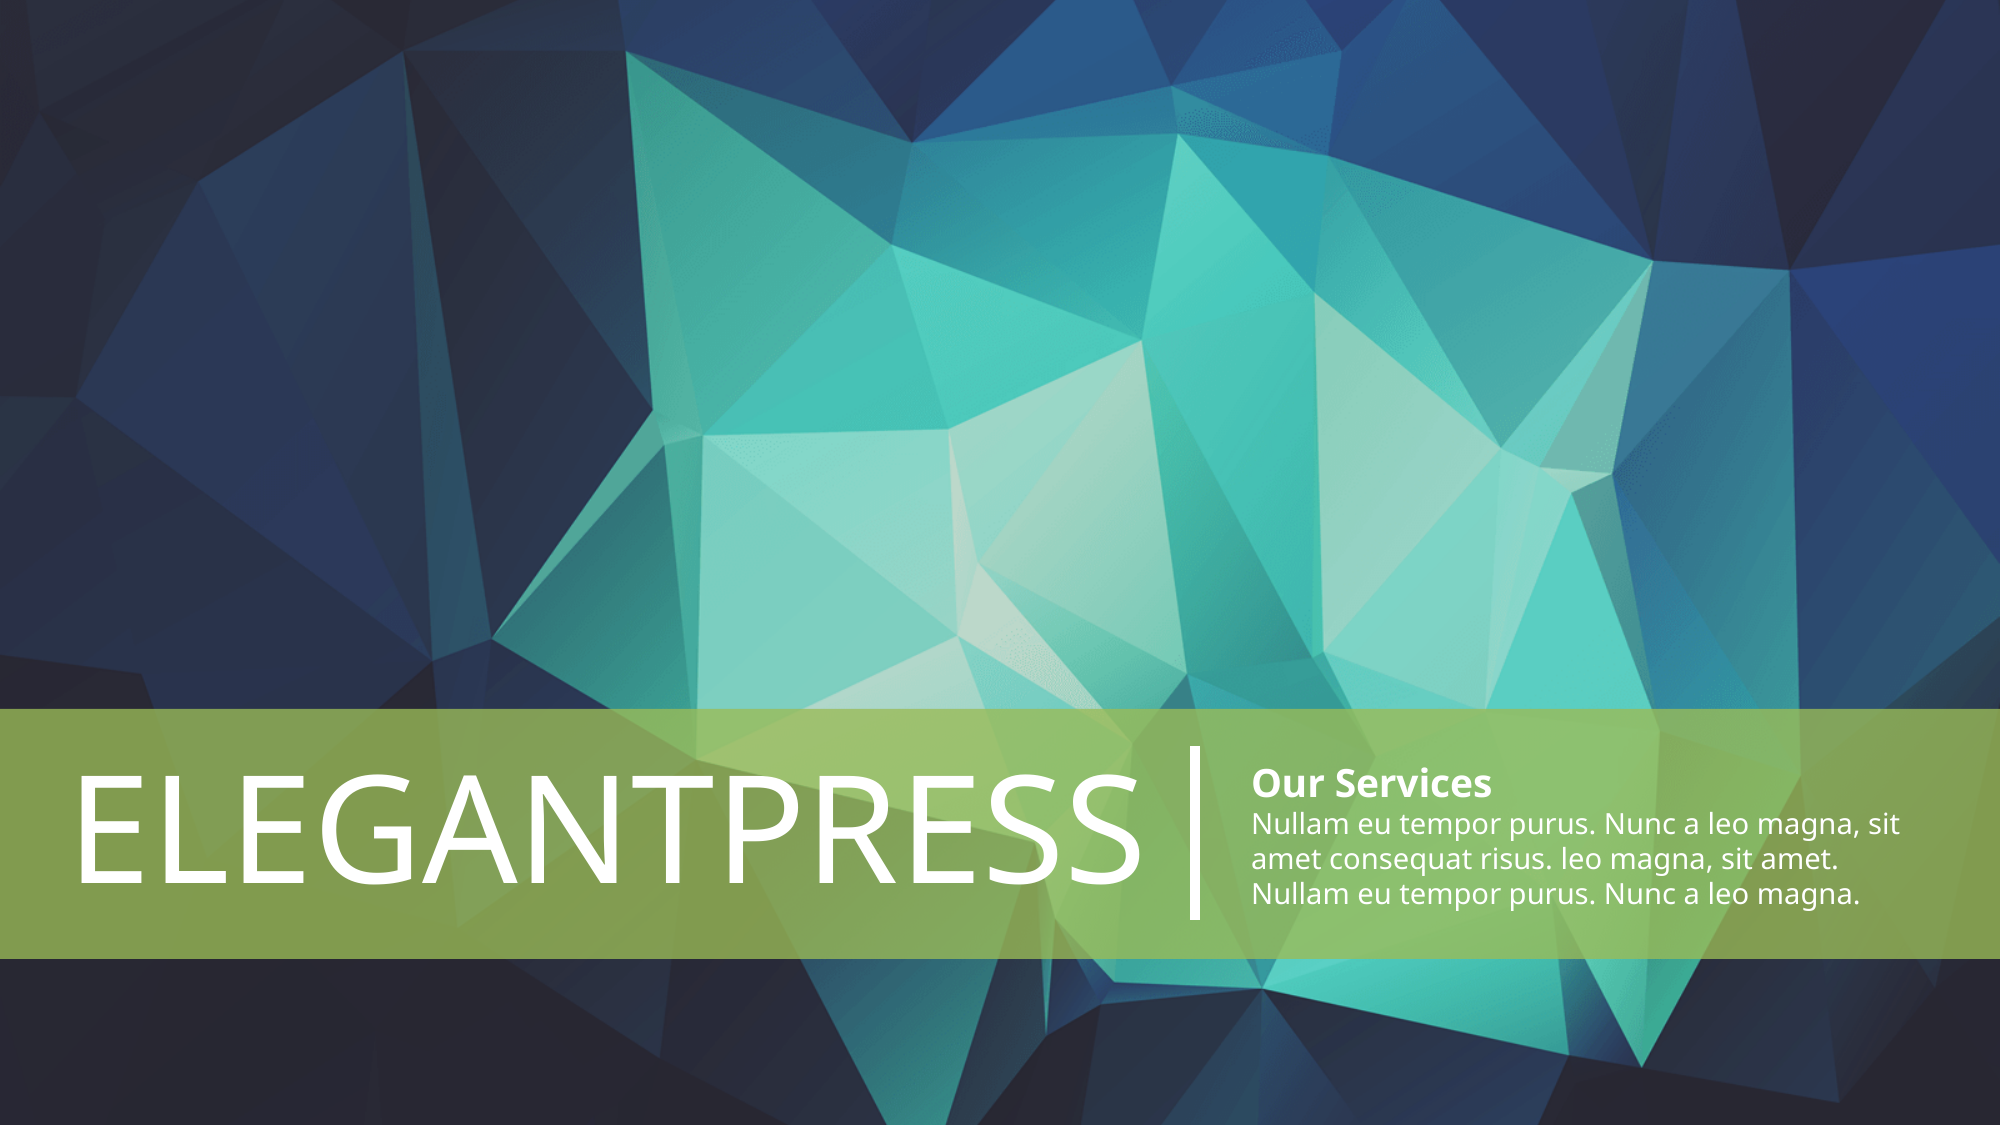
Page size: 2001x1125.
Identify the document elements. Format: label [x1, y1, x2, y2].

text_box [0, 708, 2000, 959]
picture [0, 959, 2000, 1125]
picture [0, 0, 2000, 708]
